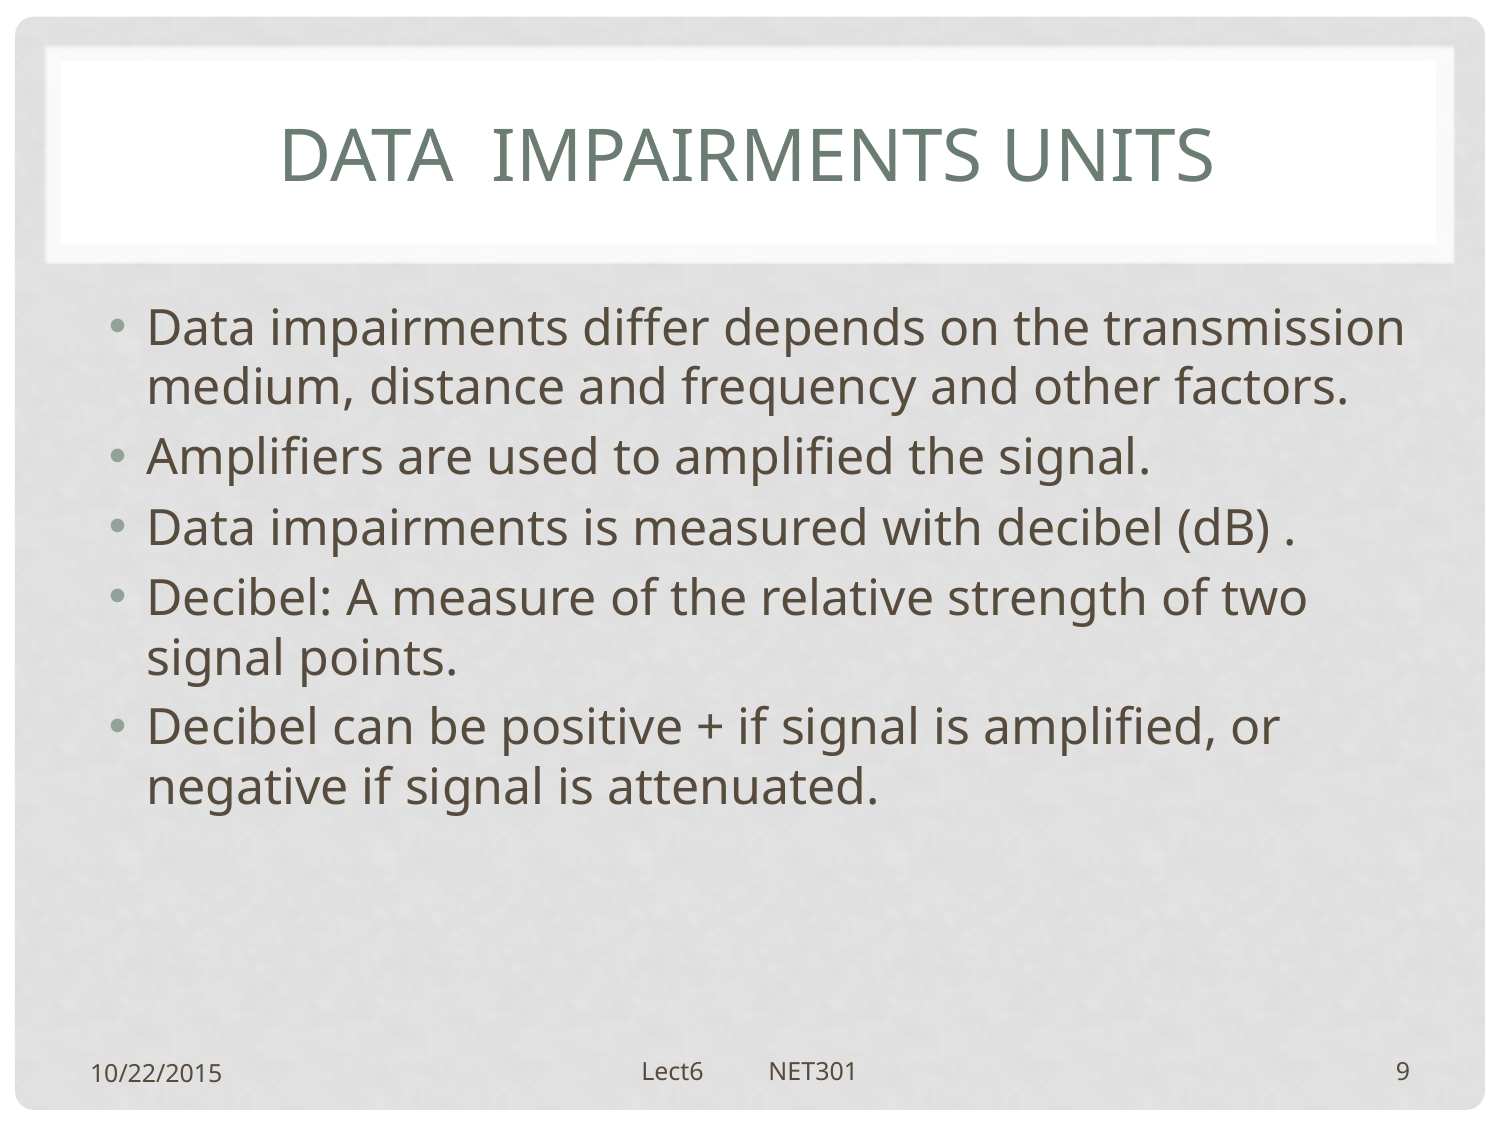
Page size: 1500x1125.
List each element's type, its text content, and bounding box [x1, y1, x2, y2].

list Data impairments differ depends on the transmission medium, distance and frequency and other factors. Amplifiers are used to amplified the signal. Data impairments is measured with decibel (dB) . Decibel: A measure of the relative strength of two signal points. Decibel can be positive + if signal is amplified, or negative if signal is attenuated. [75, 287, 1425, 1005]
footer Lect6 NET301 [512, 1042, 988, 1103]
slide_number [75, 1042, 425, 1103]
slide_number 9 [1074, 1042, 1425, 1103]
title Data impairments units [69, 66, 1425, 238]
